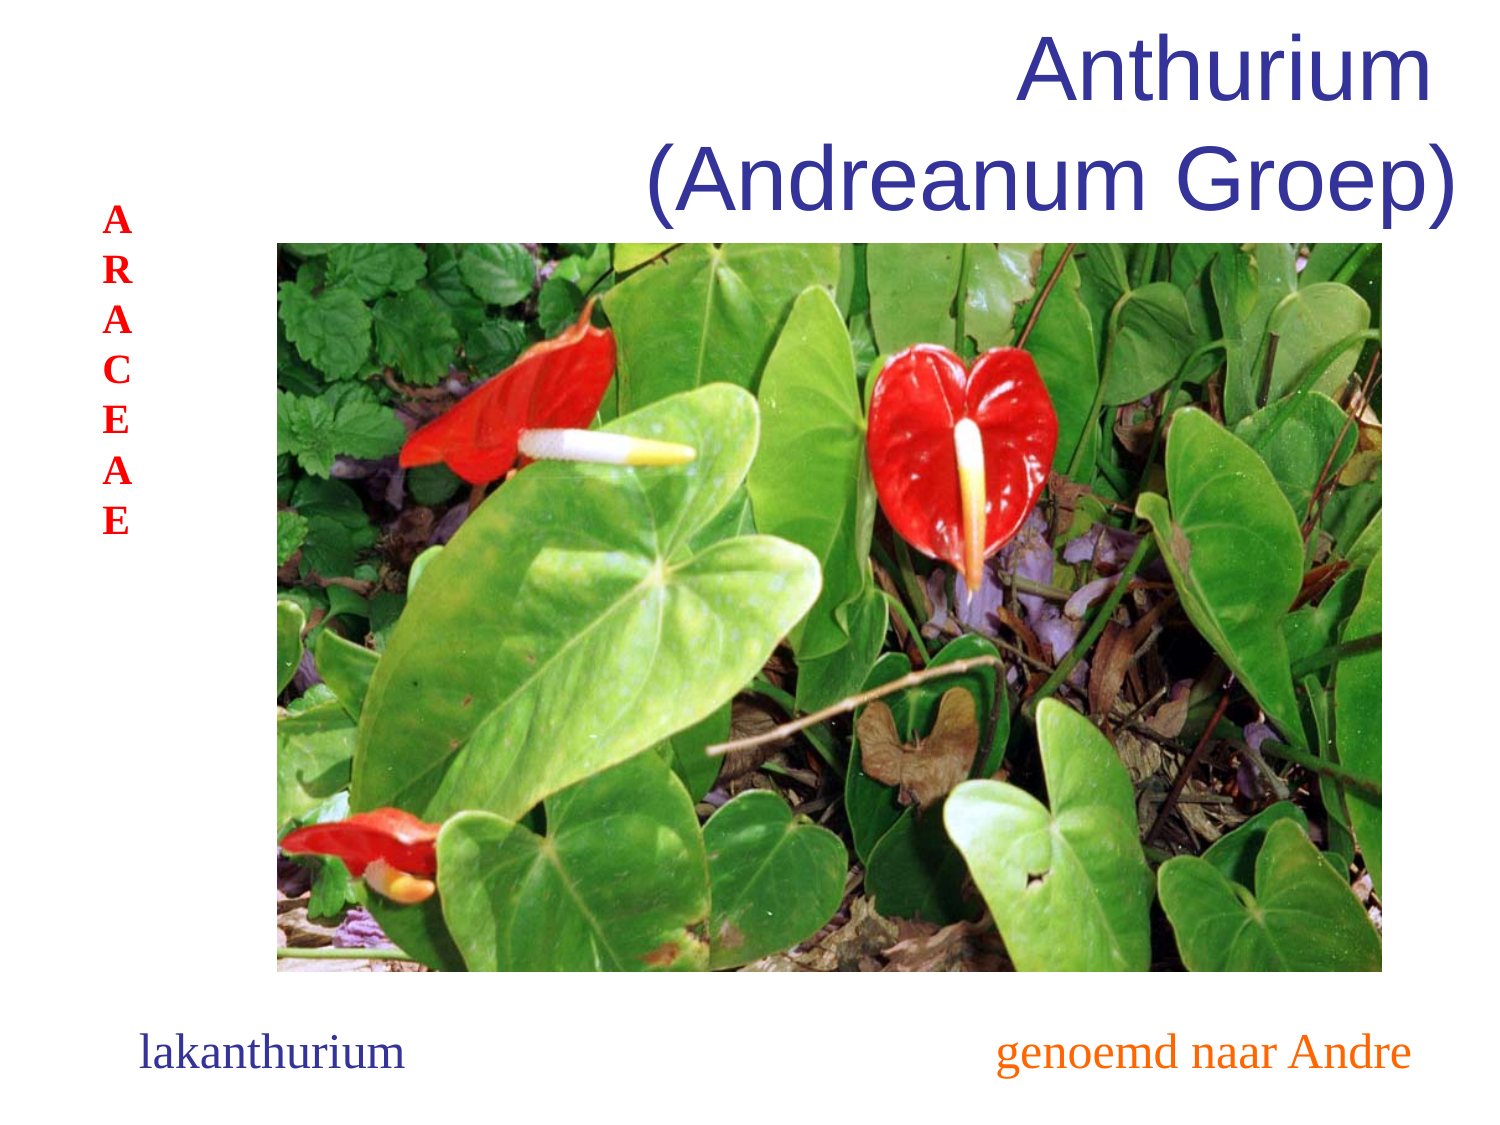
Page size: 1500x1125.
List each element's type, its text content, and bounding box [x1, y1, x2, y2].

picture [277, 243, 1382, 972]
text_box ARACEAE [87, 184, 150, 550]
title Anthurium (Andreanum Groep) [200, 24, 1475, 213]
text_box lakanthurium [123, 1011, 1187, 1087]
text_box genoemd naar Andre [1187, 1011, 1428, 1087]
